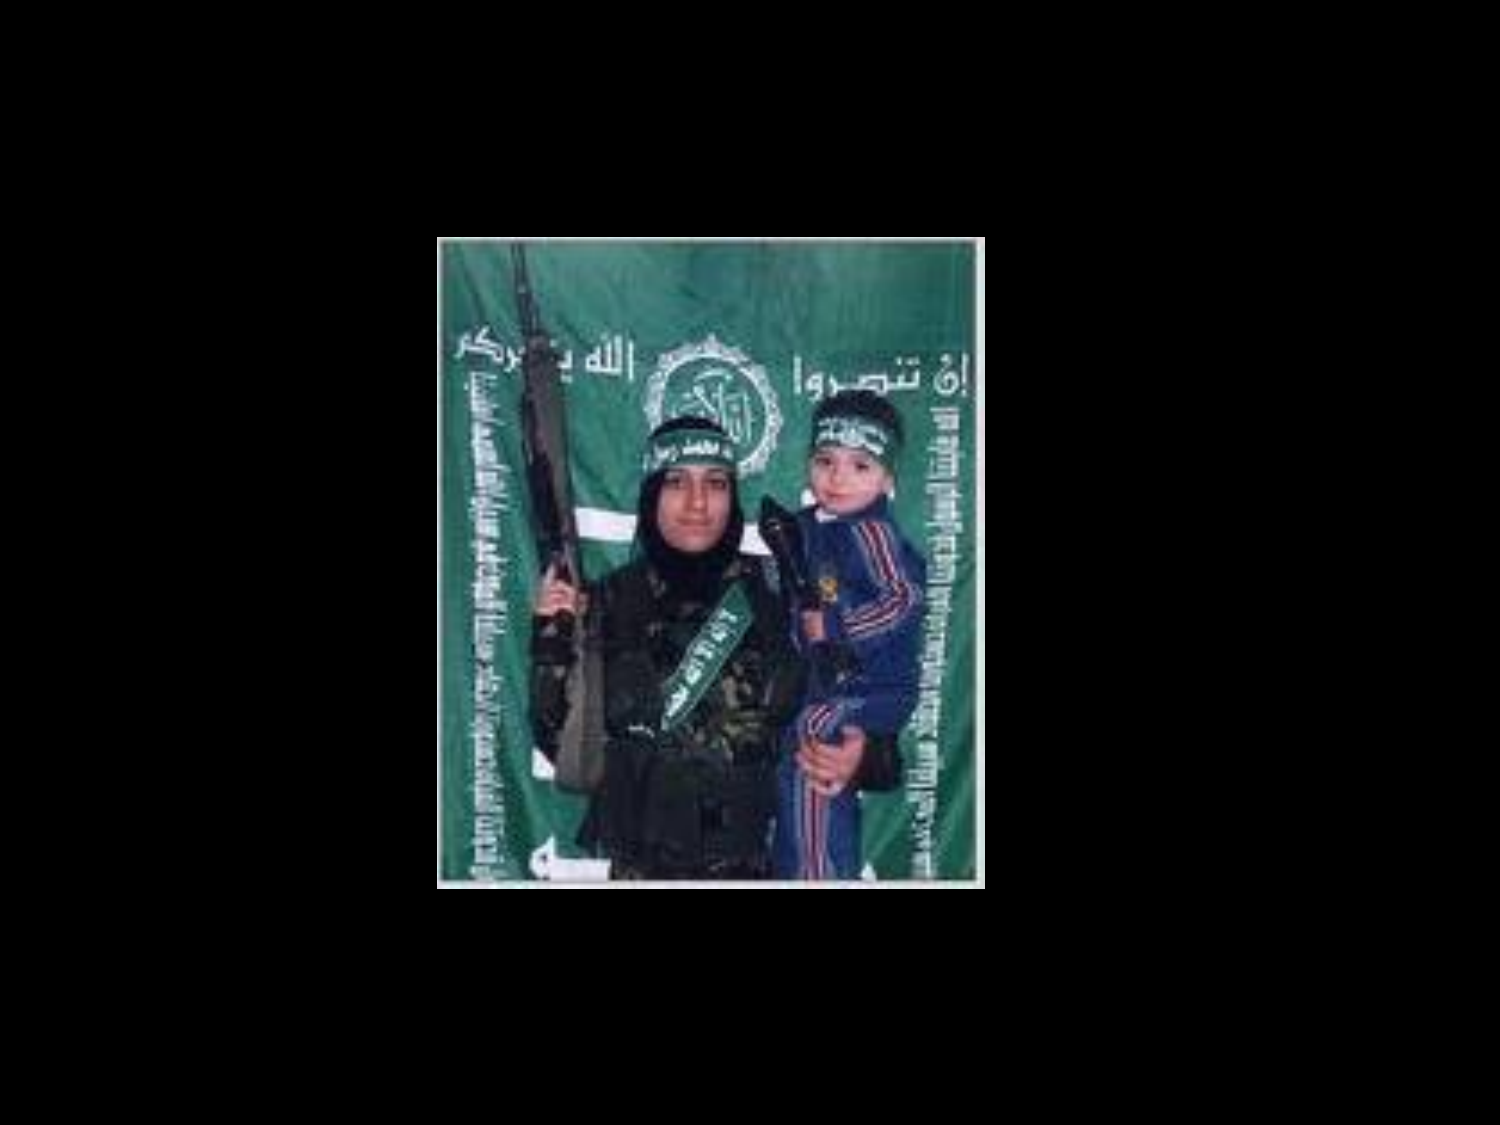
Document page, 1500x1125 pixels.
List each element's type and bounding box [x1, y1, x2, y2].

list [437, 237, 985, 889]
